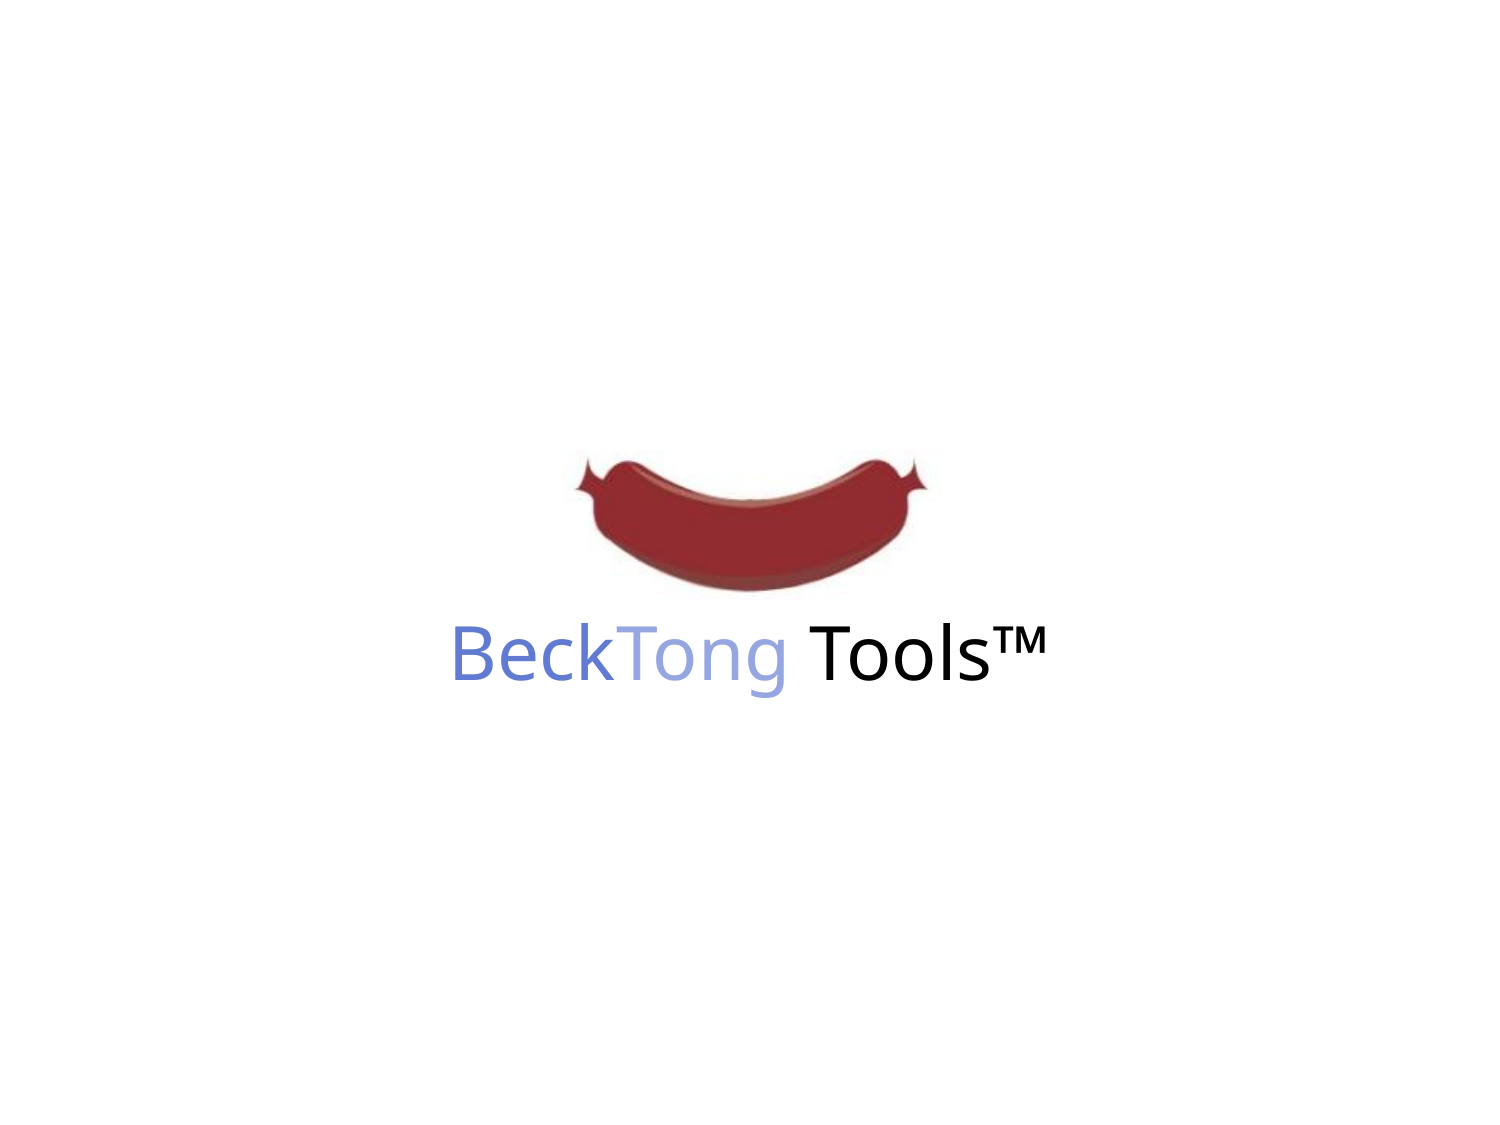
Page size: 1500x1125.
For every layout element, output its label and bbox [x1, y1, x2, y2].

text_box [432, 420, 1068, 705]
